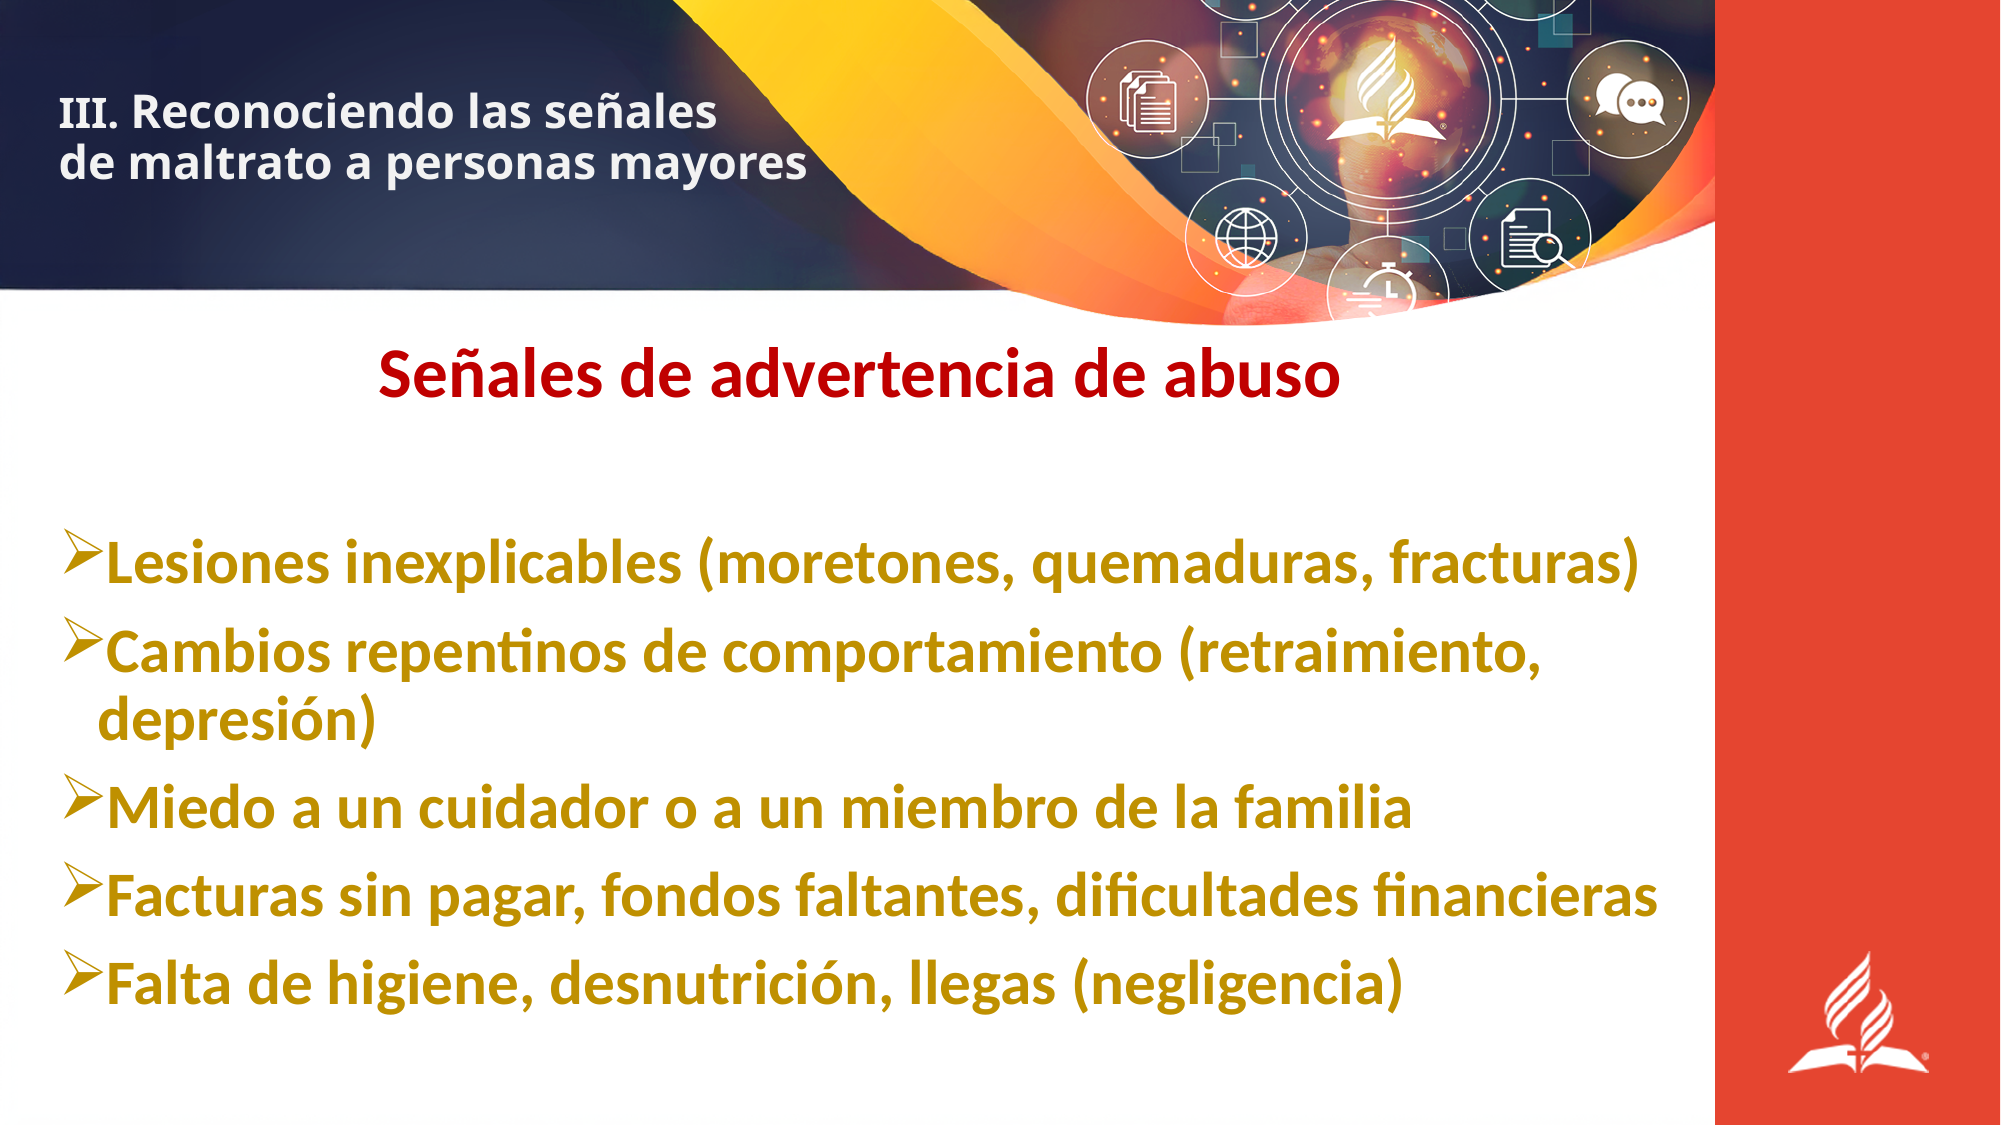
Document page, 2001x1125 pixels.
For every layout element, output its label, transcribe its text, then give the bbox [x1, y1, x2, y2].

list Señales de advertencia de abuso Lesiones inexplicables (moretones, quemaduras, fracturas) Cambios repentinos de comportamiento (retraimiento, depresión) Miedo a un cuidador o a un miembro de la familia Facturas sin pagar, fondos faltantes, dificultades financieras Falta de higiene, desnutrición, llegas (negligencia) [43, 328, 1678, 1070]
title III. Reconociendo las señales de maltrato a personas mayores [43, 35, 1272, 254]
picture [0, 0, 2001, 1125]
